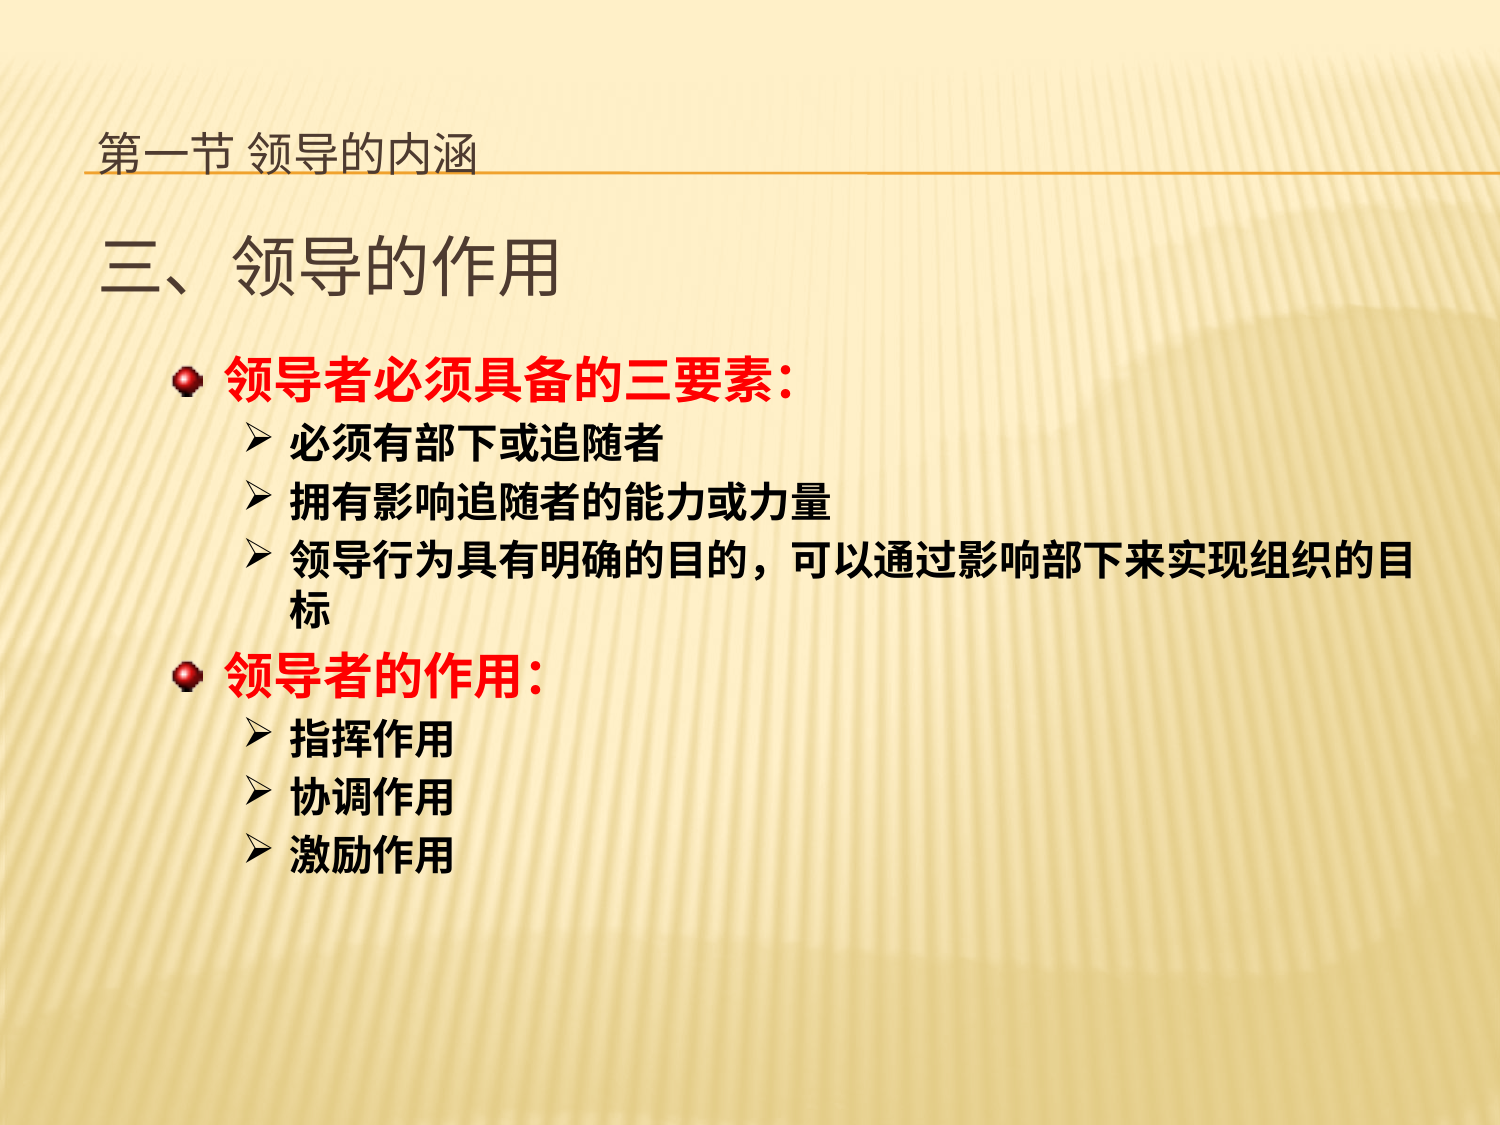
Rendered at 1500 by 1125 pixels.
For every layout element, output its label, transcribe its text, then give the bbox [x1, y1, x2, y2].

picture [167, 361, 203, 397]
text_box 领导者必须具备的三要素： 必须有部下或追随者 拥有影响追随者的能力或力量 领导行为具有明确的目的，可以通过影响部下来实现组织的目标 领导者的作用： 指挥作用 协调作用 激励作用 [152, 341, 1432, 887]
picture [167, 656, 203, 692]
title 第一节 领导的内涵 [82, 117, 1432, 216]
list 三、领导的作用 [81, 216, 1433, 308]
